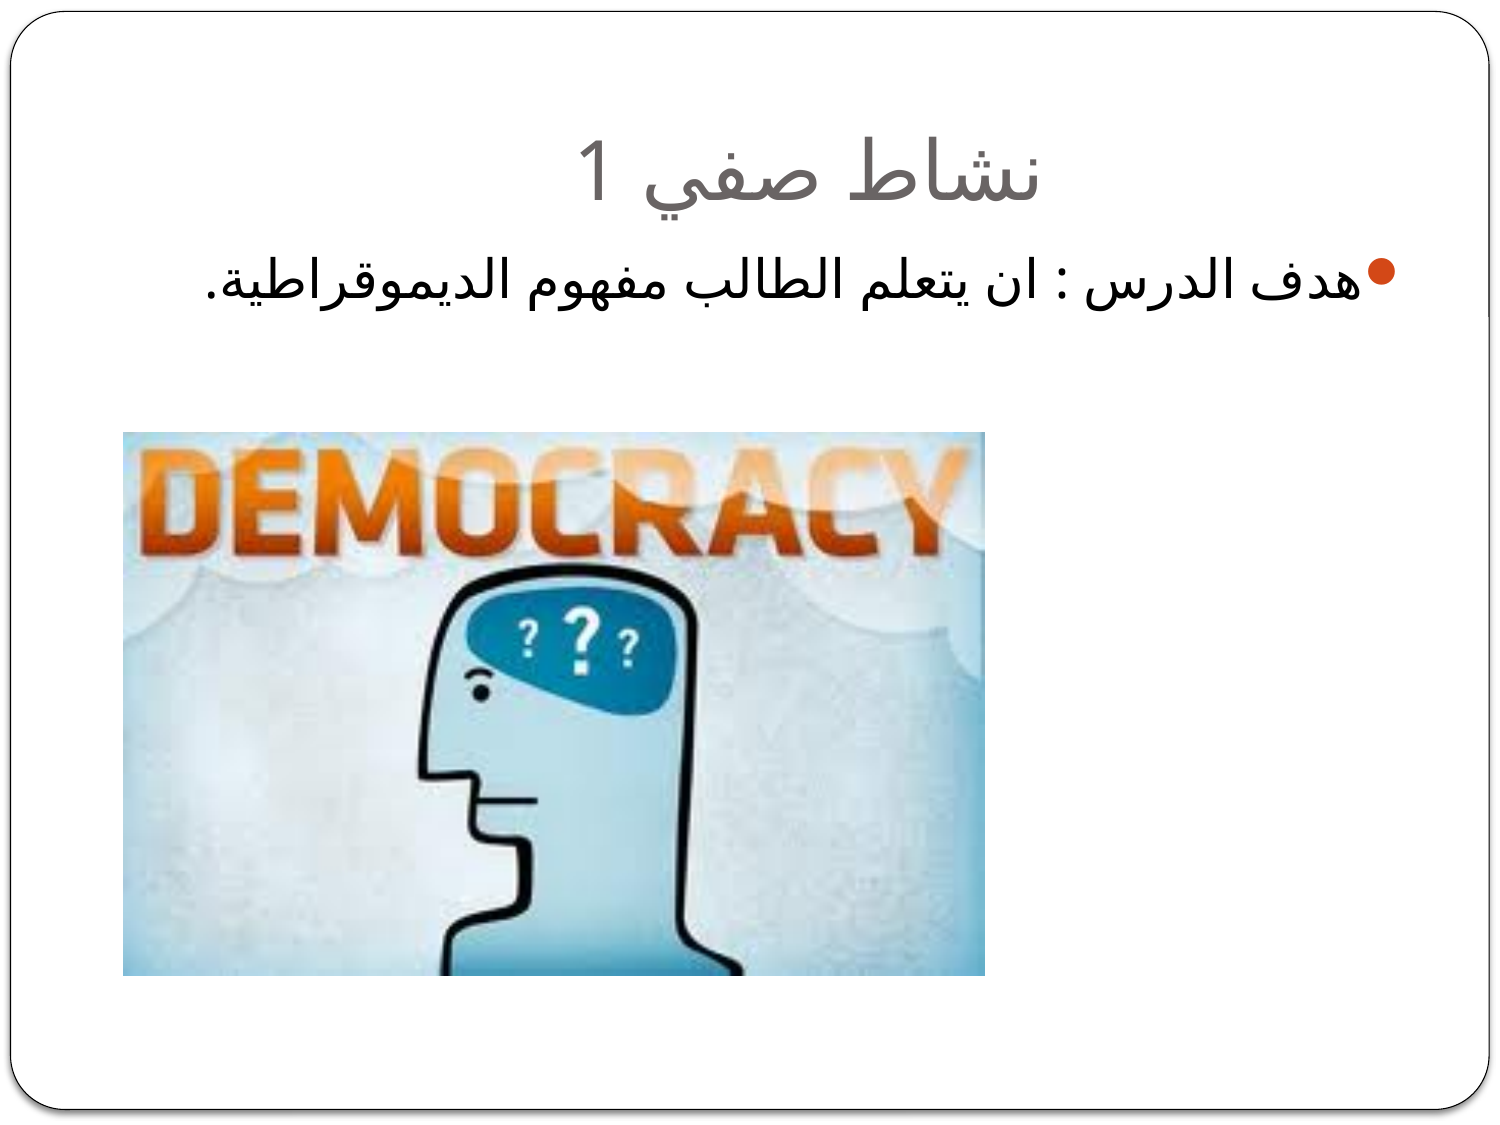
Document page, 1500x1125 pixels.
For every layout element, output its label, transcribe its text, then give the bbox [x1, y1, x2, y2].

picture [123, 432, 986, 977]
title نشاط صفي 1 [150, 45, 1425, 233]
list هدف الدرس : ان يتعلم الطالب مفهوم الديموقراطية. [150, 237, 1425, 988]
